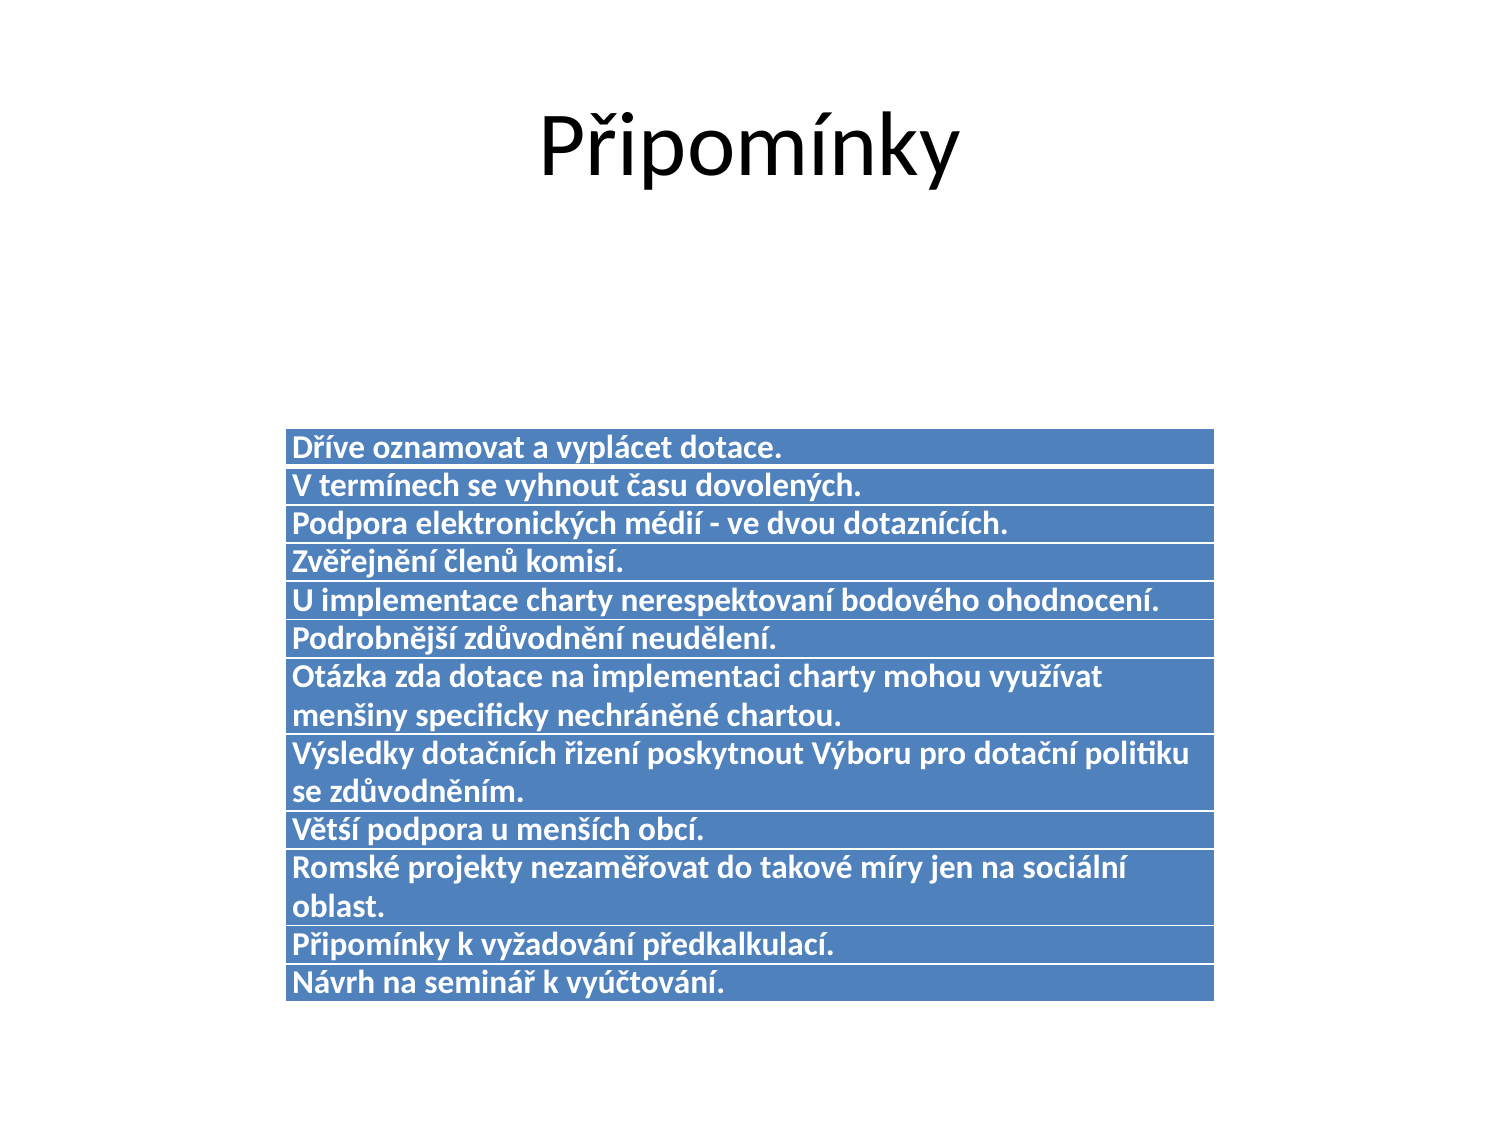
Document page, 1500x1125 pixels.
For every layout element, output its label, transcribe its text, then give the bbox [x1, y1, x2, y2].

table_cell U implementace charty nerespektovaní bodového ohodnocení. [286, 582, 1214, 619]
table_cell Připomínky k vyžadování předkalkulací. [286, 926, 1214, 963]
table_cell Návrh na seminář k vyúčtování. [286, 965, 1214, 1001]
table_cell Otázka zda dotace na implementaci charty mohou využívat menšiny specificky nechráněné chartou. [286, 659, 1214, 733]
title Připomínky [75, 45, 1425, 233]
table_cell Zvěřejnění členů komisí. [286, 544, 1214, 580]
table_cell Romské projekty nezaměřovat do takové míry jen na sociální oblast. [286, 850, 1214, 925]
table_header Dříve oznamovat a vyplácet dotace. [286, 429, 1214, 464]
table_cell Podpora elektronických médií - ve dvou dotaznících. [286, 506, 1214, 542]
table_cell Podrobnější zdůvodnění neudělení. [286, 620, 1214, 657]
table_cell Výsledky dotačních řizení poskytnout Výboru pro dotační politiku se zdůvodněním. [286, 735, 1214, 810]
table_cell Větśí podpora u menších obcí. [286, 812, 1214, 848]
table_cell V termínech se vyhnout času dovolených. [286, 469, 1214, 504]
